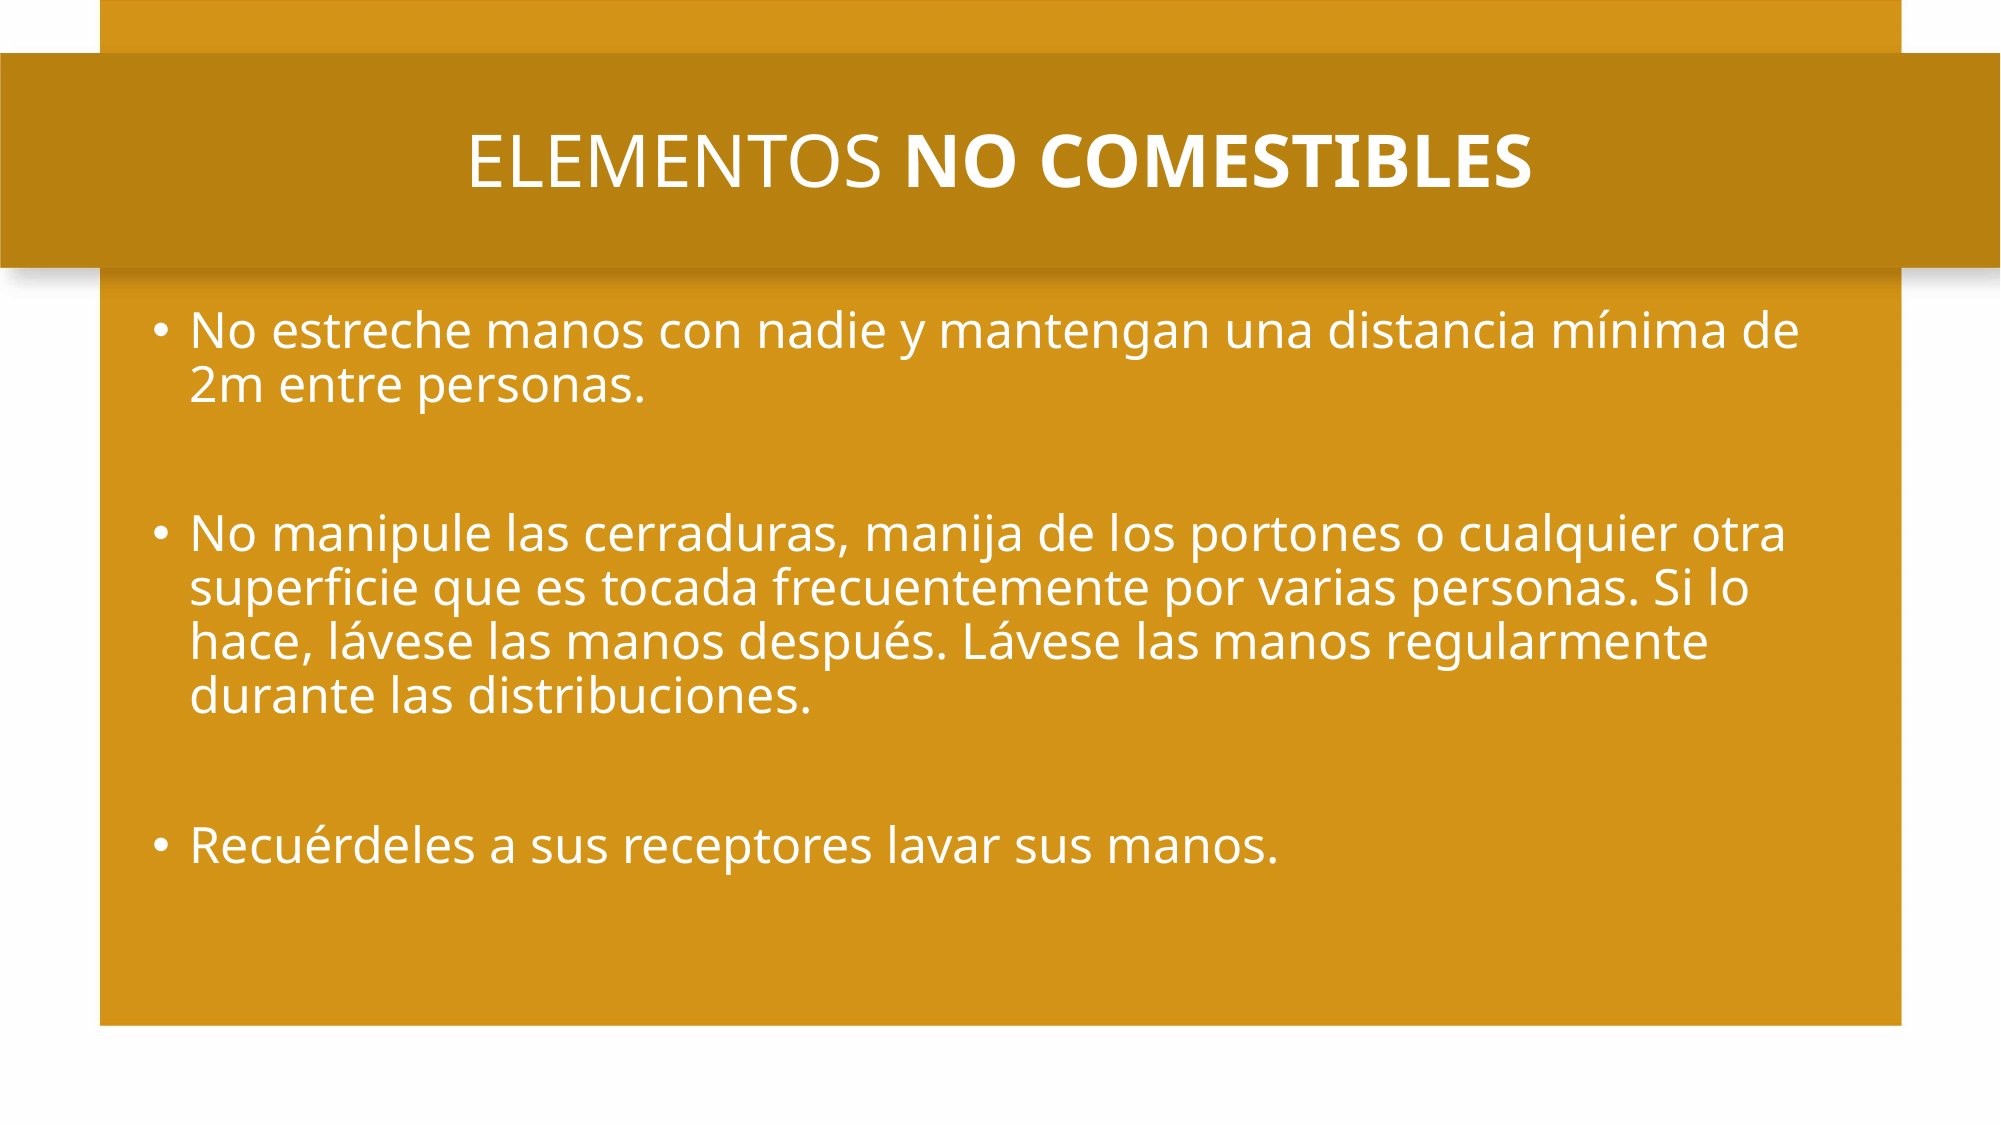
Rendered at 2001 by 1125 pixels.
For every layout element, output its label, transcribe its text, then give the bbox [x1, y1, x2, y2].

text_box ELEMENTOS NO COMESTIBLES [137, 55, 1863, 273]
picture [0, 0, 2001, 1125]
list No estreche manos con nadie y mantengan una distancia mínima de 2m entre personas. No manipule las cerraduras, manija de los portones o cualquier otra superficie que es tocada frecuentemente por varias personas. Si lo hace, lávese las manos después. Lávese las manos regularmente durante las distribuciones. Recuérdeles a sus receptores lavar sus manos. [137, 297, 1863, 1012]
